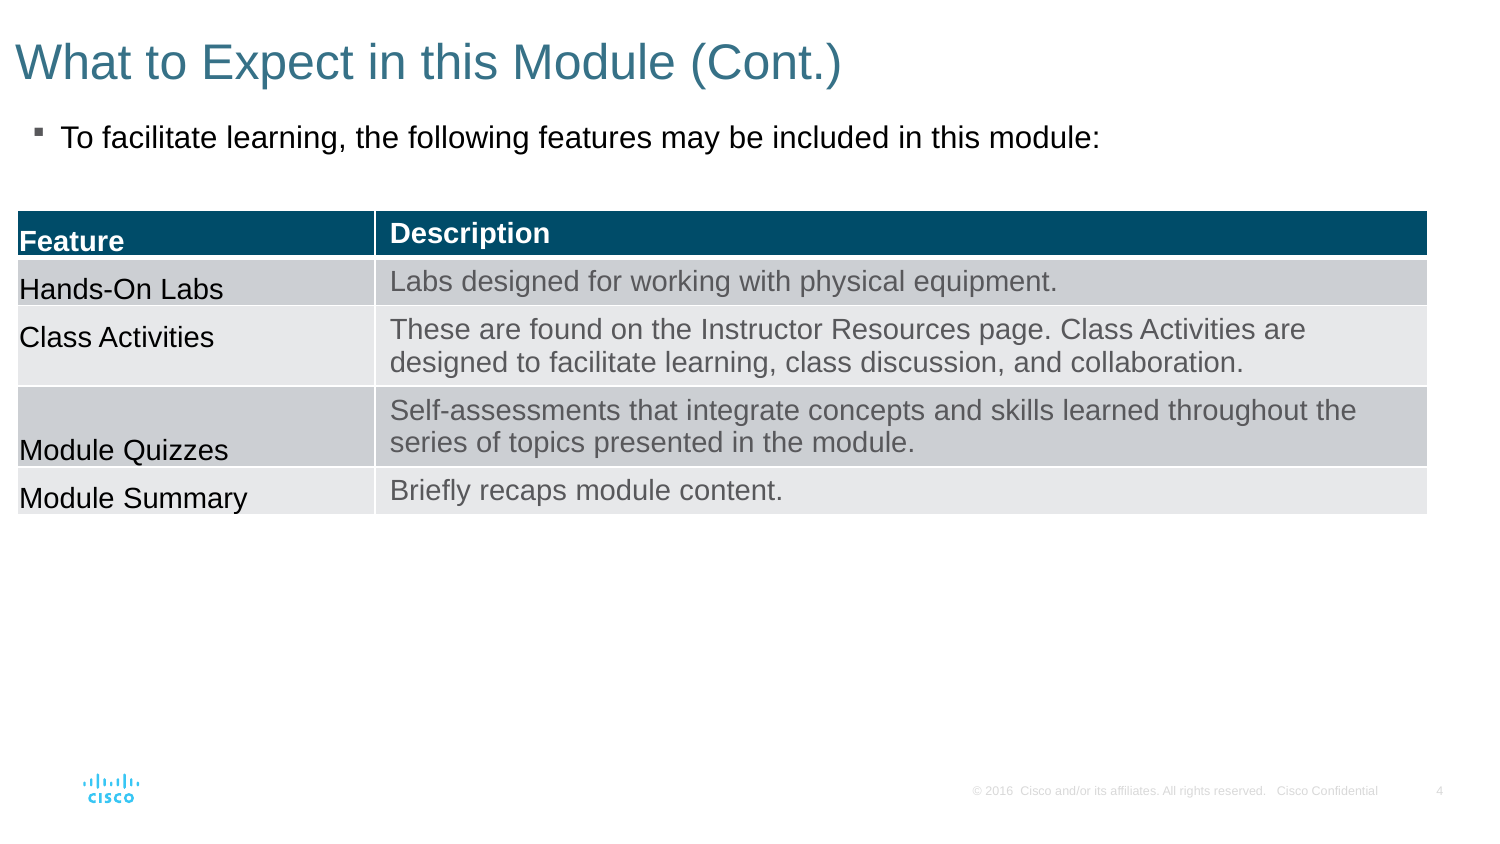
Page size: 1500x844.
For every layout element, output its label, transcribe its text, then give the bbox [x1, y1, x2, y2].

table_cell Class Activities [18, 306, 374, 385]
table_cell Module Quizzes [18, 387, 374, 466]
title What to Expect in this Module (Cont.) [0, 0, 1500, 122]
text_box To facilitate learning, the following features may be included in this module: [17, 109, 1470, 167]
table_header Feature [18, 211, 374, 255]
table_cell Labs designed for working with physical equipment. [376, 260, 1427, 305]
table_cell Hands-On Labs [18, 260, 374, 305]
table_cell Briefly recaps module content. [376, 468, 1427, 514]
table_header Description [376, 211, 1427, 255]
table_cell Self-assessments that integrate concepts and skills learned throughout the series of topics presented in the module. [376, 387, 1427, 466]
table_cell Module Summary [18, 468, 374, 514]
table_cell These are found on the Instructor Resources page. Class Activities are designed to facilitate learning, class discussion, and collaboration. [376, 306, 1427, 385]
